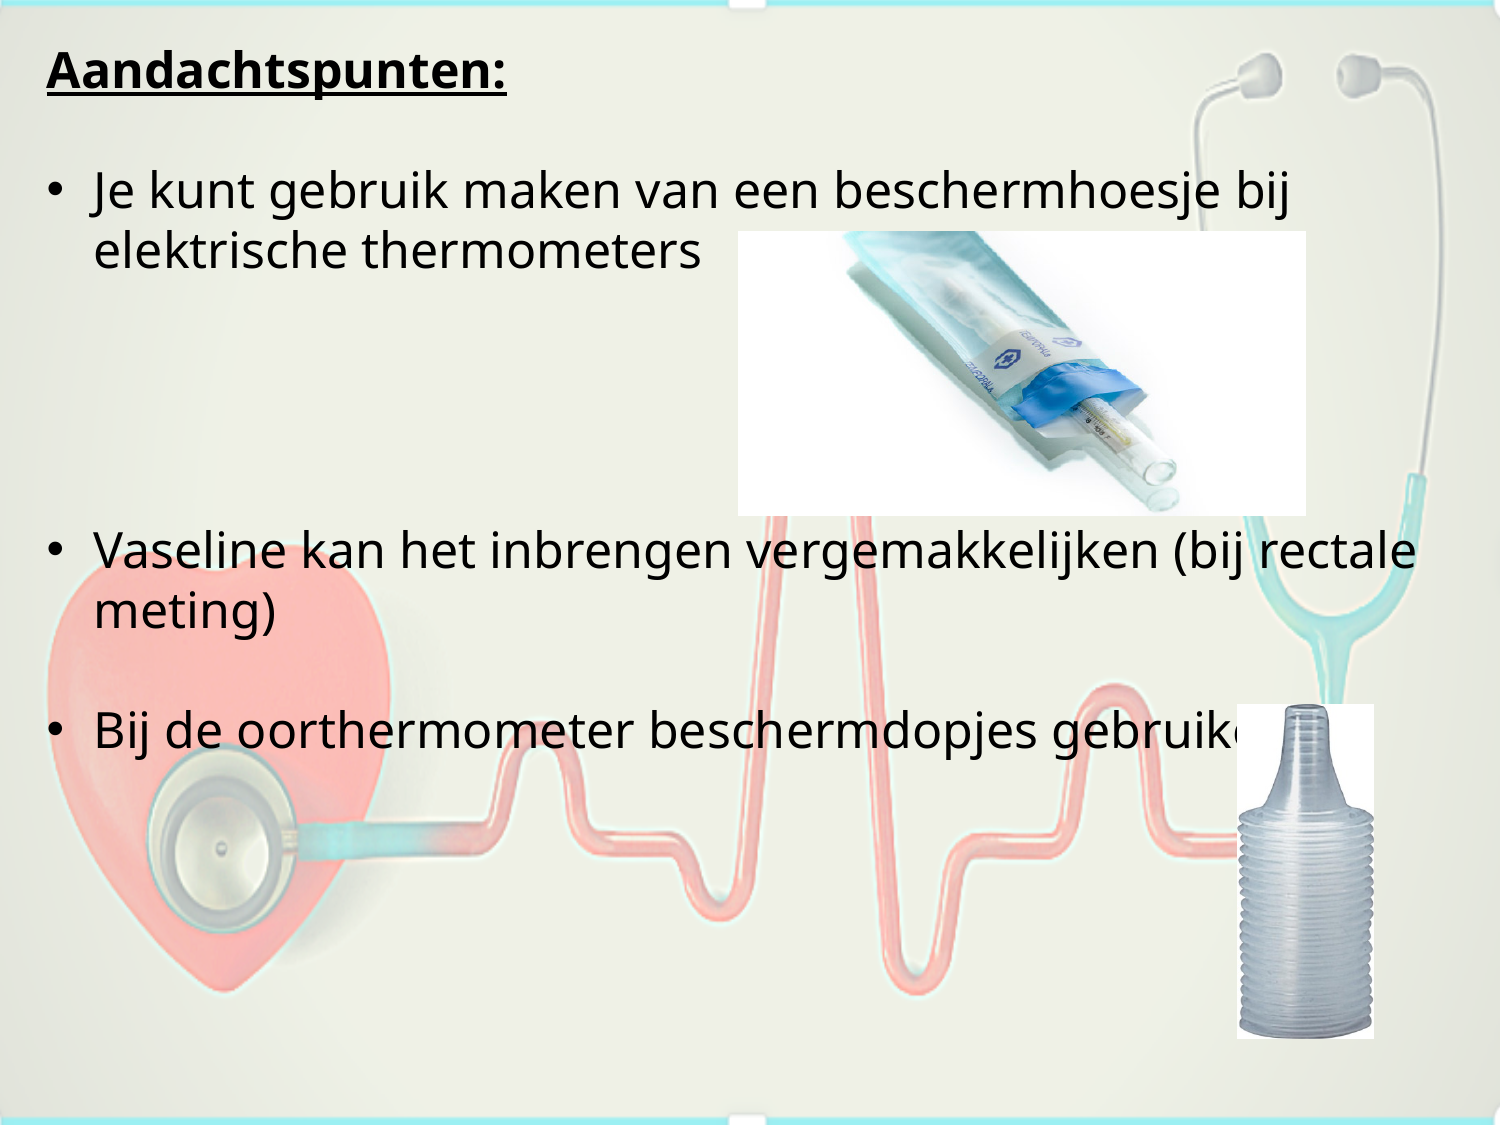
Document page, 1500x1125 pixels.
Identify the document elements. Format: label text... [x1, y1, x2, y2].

picture [737, 231, 1306, 516]
picture [1236, 703, 1374, 1039]
text_box Aandachtspunten: Je kunt gebruik maken van een beschermhoesje bij elektrische thermometers Vaseline kan het inbrengen vergemakkelijken (bij rectale meting) Bij de oorthermometer beschermdopjes gebruiken [31, 30, 1445, 826]
